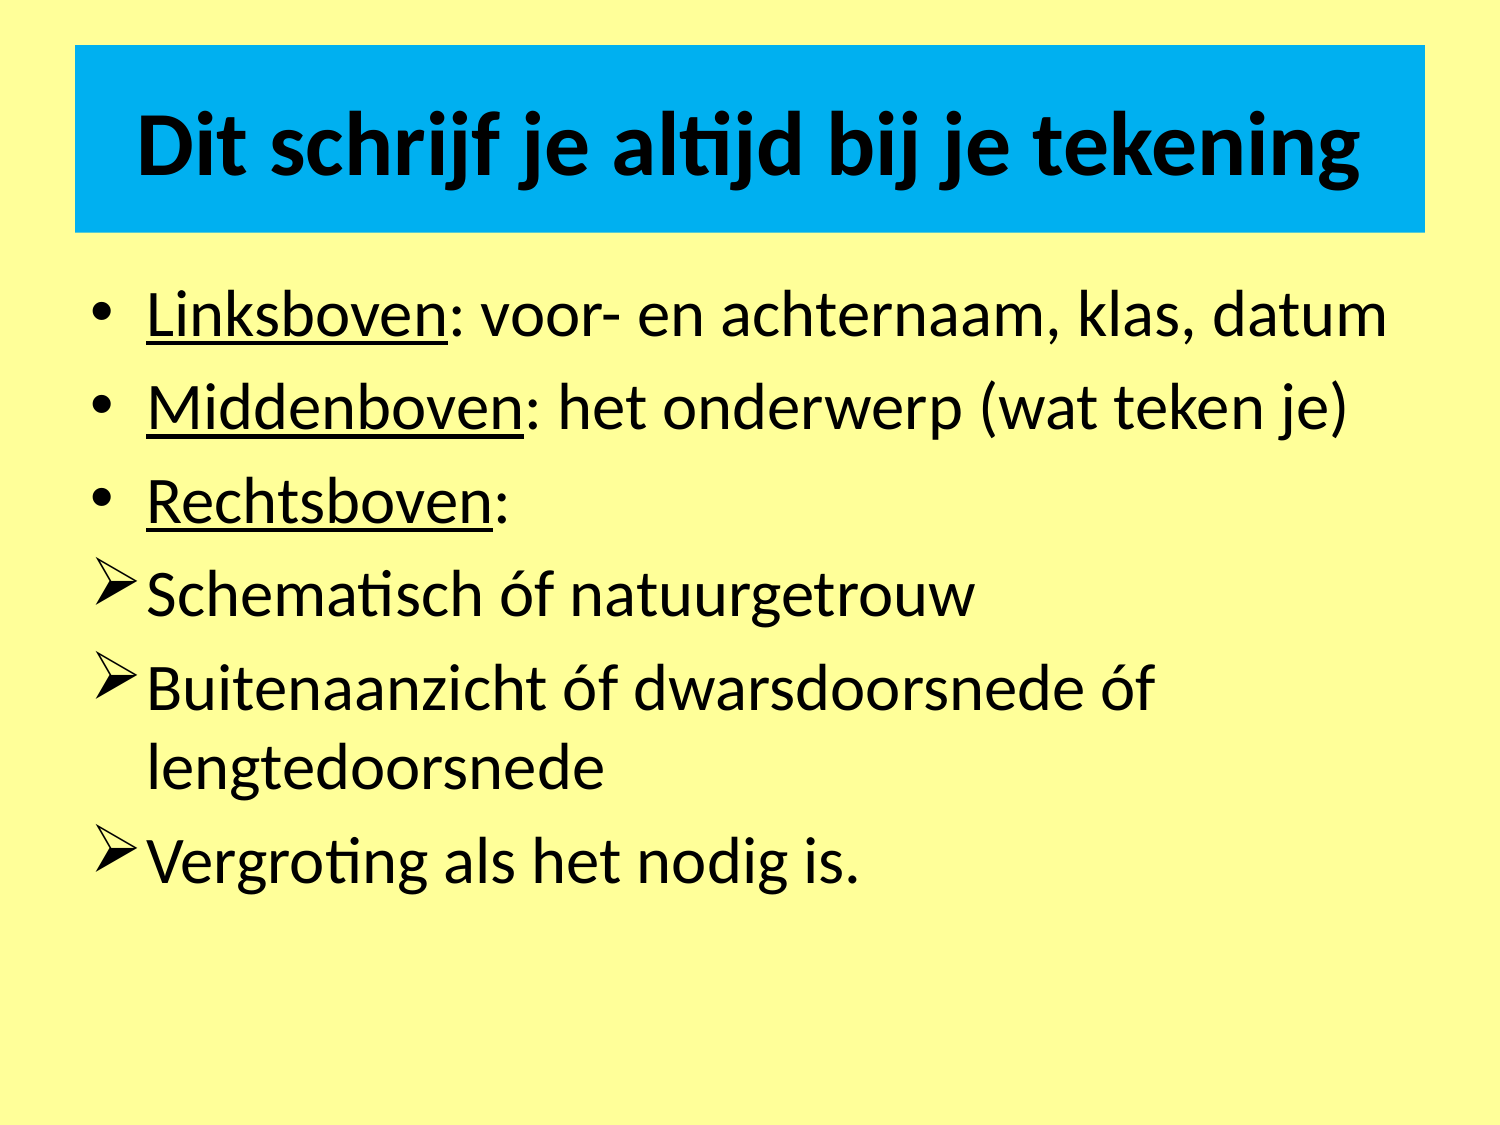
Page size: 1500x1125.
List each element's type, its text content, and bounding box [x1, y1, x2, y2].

list Linksboven: voor- en achternaam, klas, datum Middenboven: het onderwerp (wat teken je) Rechtsboven: Schematisch óf natuurgetrouw Buitenaanzicht óf dwarsdoorsnede óf lengtedoorsnede Vergroting als het nodig is. [75, 262, 1425, 1005]
title Dit schrijf je altijd bij je tekening [75, 45, 1425, 233]
